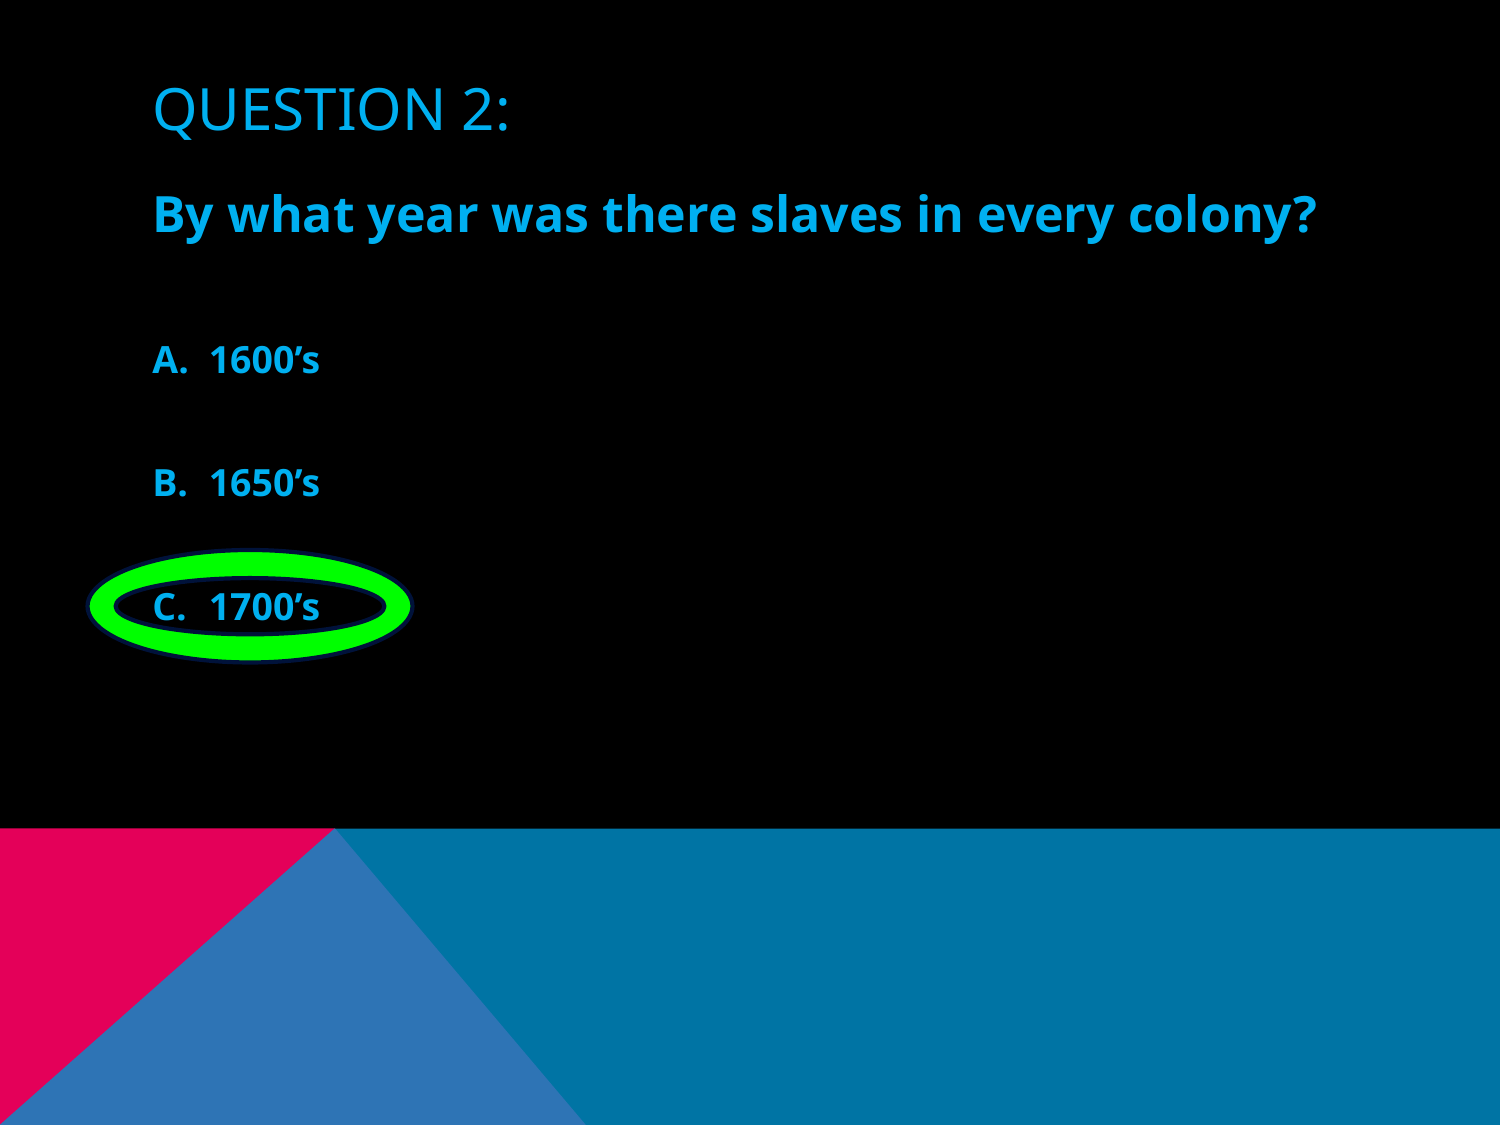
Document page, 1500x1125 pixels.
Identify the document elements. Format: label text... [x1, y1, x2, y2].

list By what year was there slaves in every colony? 1600’s 1650’s 1700’s [137, 174, 1372, 763]
text_box [85, 547, 415, 665]
title Question 2: [137, 62, 1372, 153]
